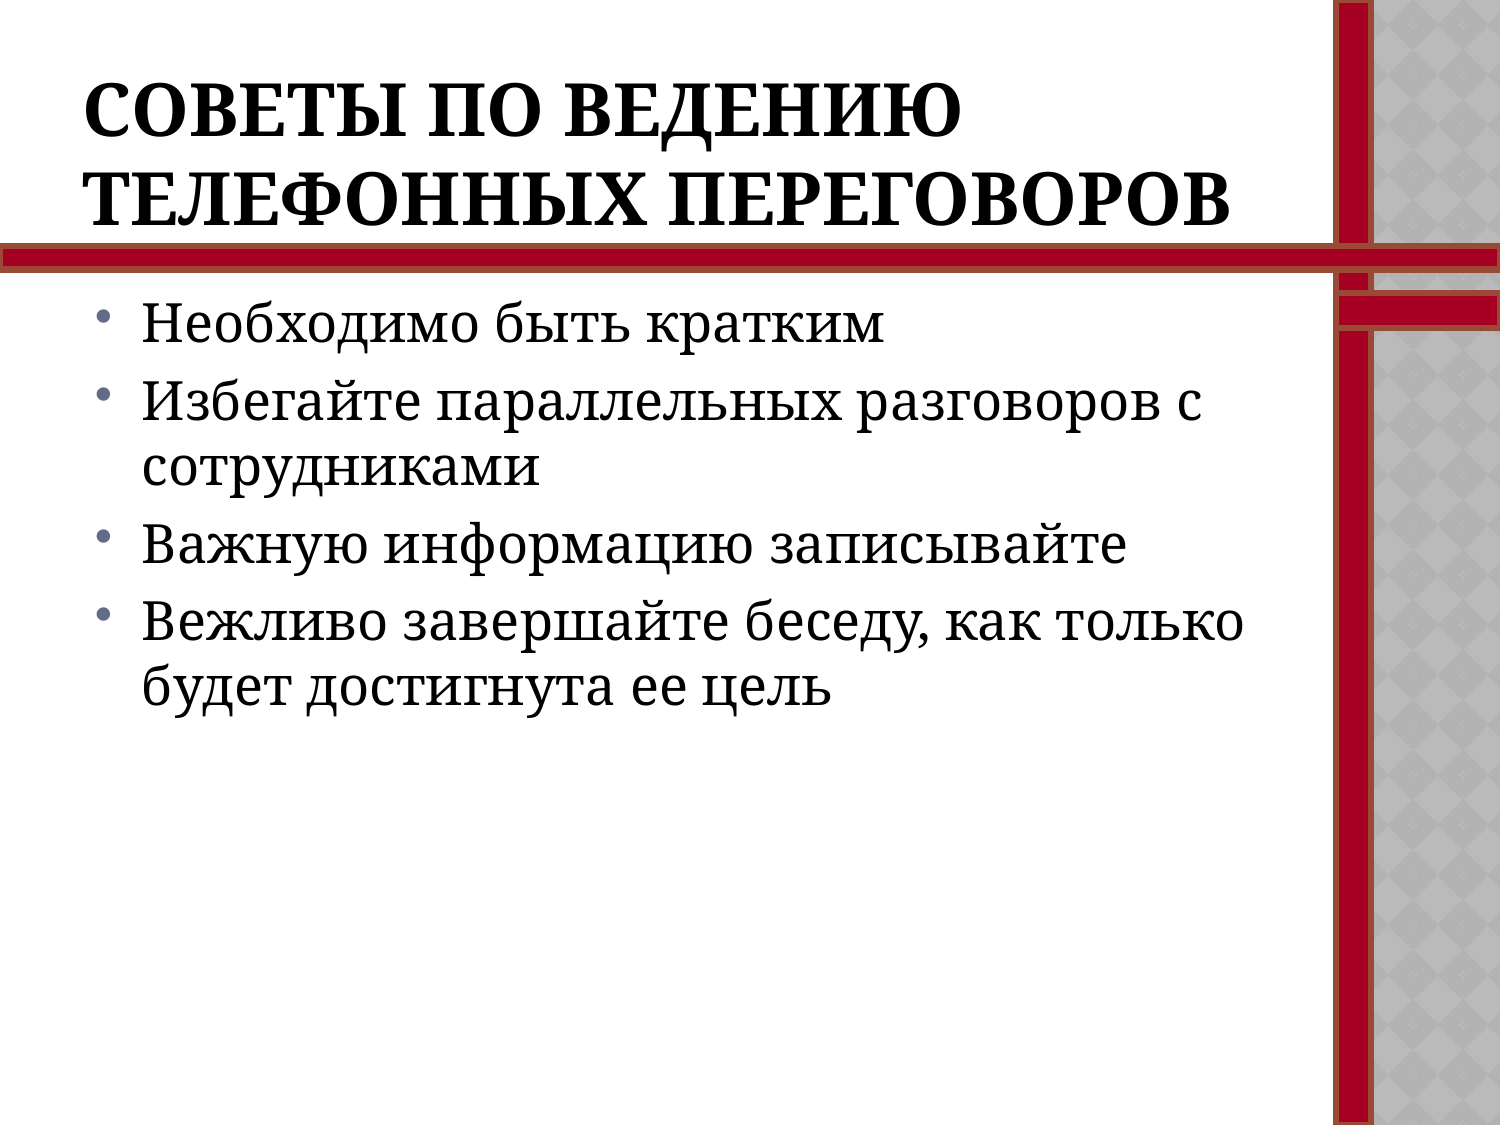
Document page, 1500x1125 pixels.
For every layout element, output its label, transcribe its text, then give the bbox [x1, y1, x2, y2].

title Советы по ведению телефонных переговоров [75, 52, 1263, 240]
list Необходимо быть кратким Избегайте параллельных разговоров с сотрудниками Важную информацию записывайте Вежливо завершайте беседу, как только будет достигнута ее цель [82, 281, 1270, 1013]
